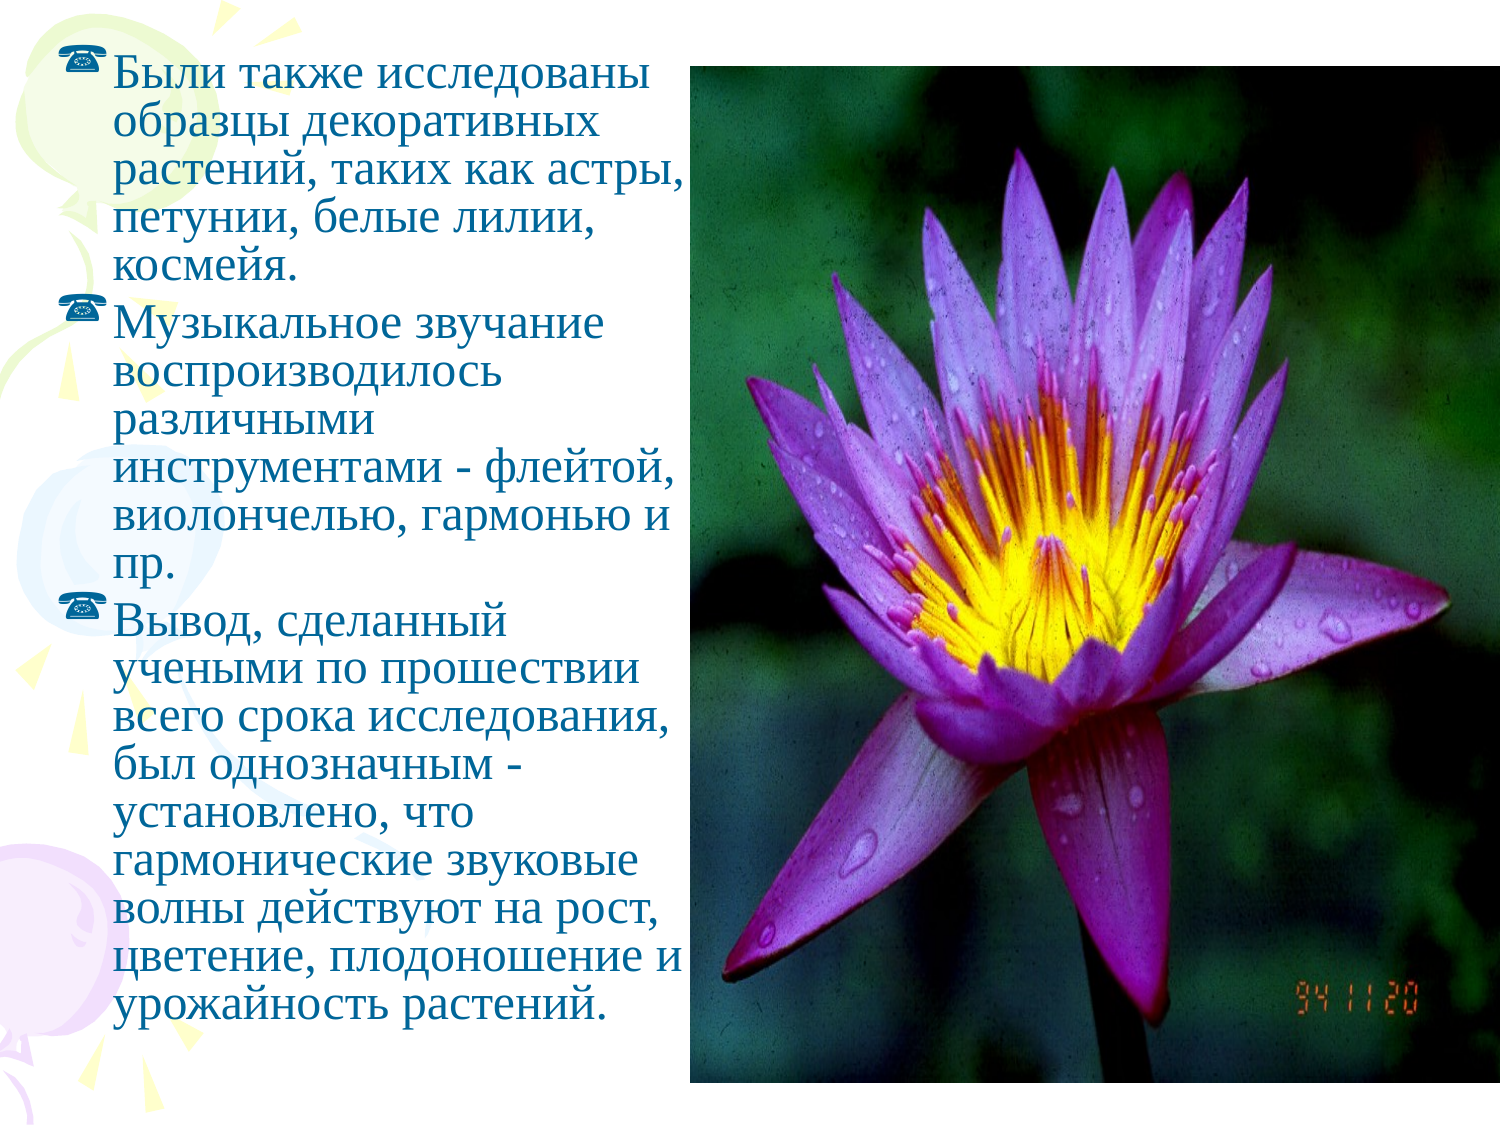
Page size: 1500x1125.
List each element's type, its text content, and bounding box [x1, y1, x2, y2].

list Были также исследованы образцы декоративных растений, таких как астры, петунии, белые лилии, космейя. Музыкальное звучание воспроизводилось различными инструментами - флейтой, виолончелью, гармонью и пр. Вывод, сделанный учеными по прошествии всего срока исследования, был однозначным - установлено, что гармонические звуковые волны действуют на рост, цветение, плодоношение и урожайность растений. [40, 42, 704, 1095]
picture [690, 66, 1500, 1083]
